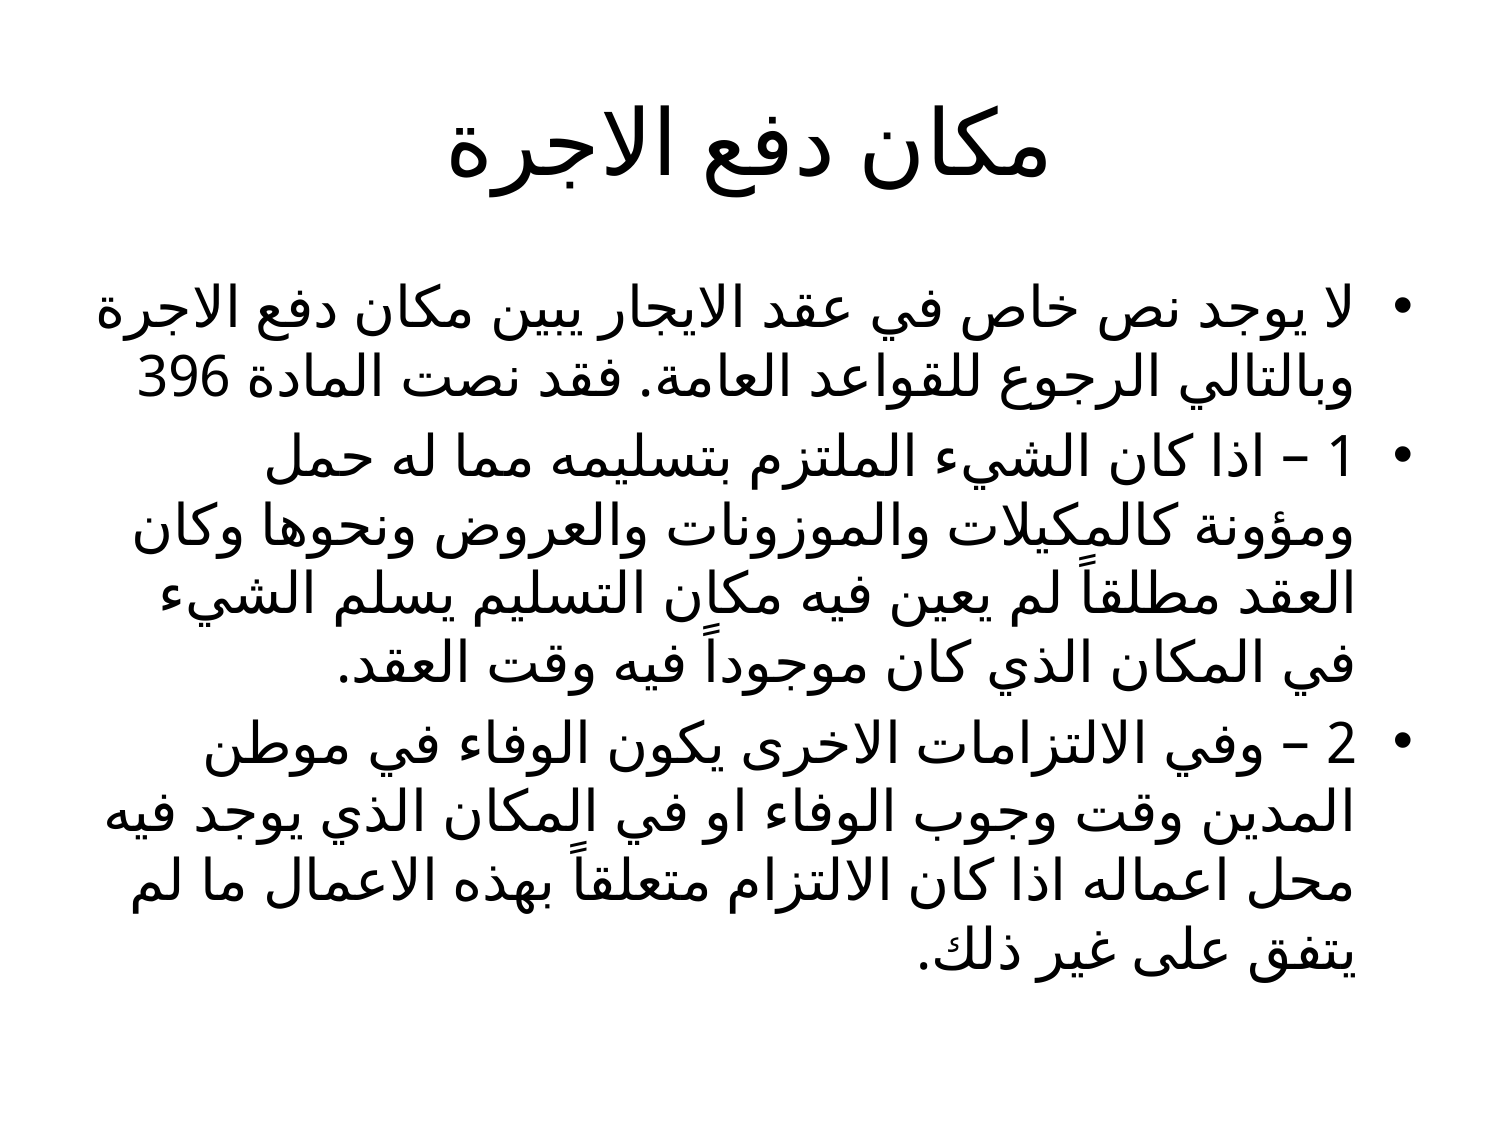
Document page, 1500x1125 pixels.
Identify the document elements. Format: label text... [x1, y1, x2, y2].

list لا يوجد نص خاص في عقد الايجار يبين مكان دفع الاجرة وبالتالي الرجوع للقواعد العامة. فقد نصت المادة 396 1 – اذا كان الشيء الملتزم بتسلیمه مما له حمل ومؤونة كالمكیلات والموزونات والعروض ونحوھا وكان العقد مطلقاً لم يعین فیه مكان التسلیم يسلم الشيء في المكان الذي كان موجوداً فیه وقت العقد. 2 – وفي الالتزامات الاخرى يكون الوفاء في موطن المدين وقت وجوب الوفاء او في المكان الذي يوجد فیه محل اعماله اذا كان الالتزام متعلقاً بھذه الاعمال ما لم يتفق على غیر ذلك. [75, 262, 1425, 1005]
title مكان دفع الاجرة [75, 45, 1425, 233]
